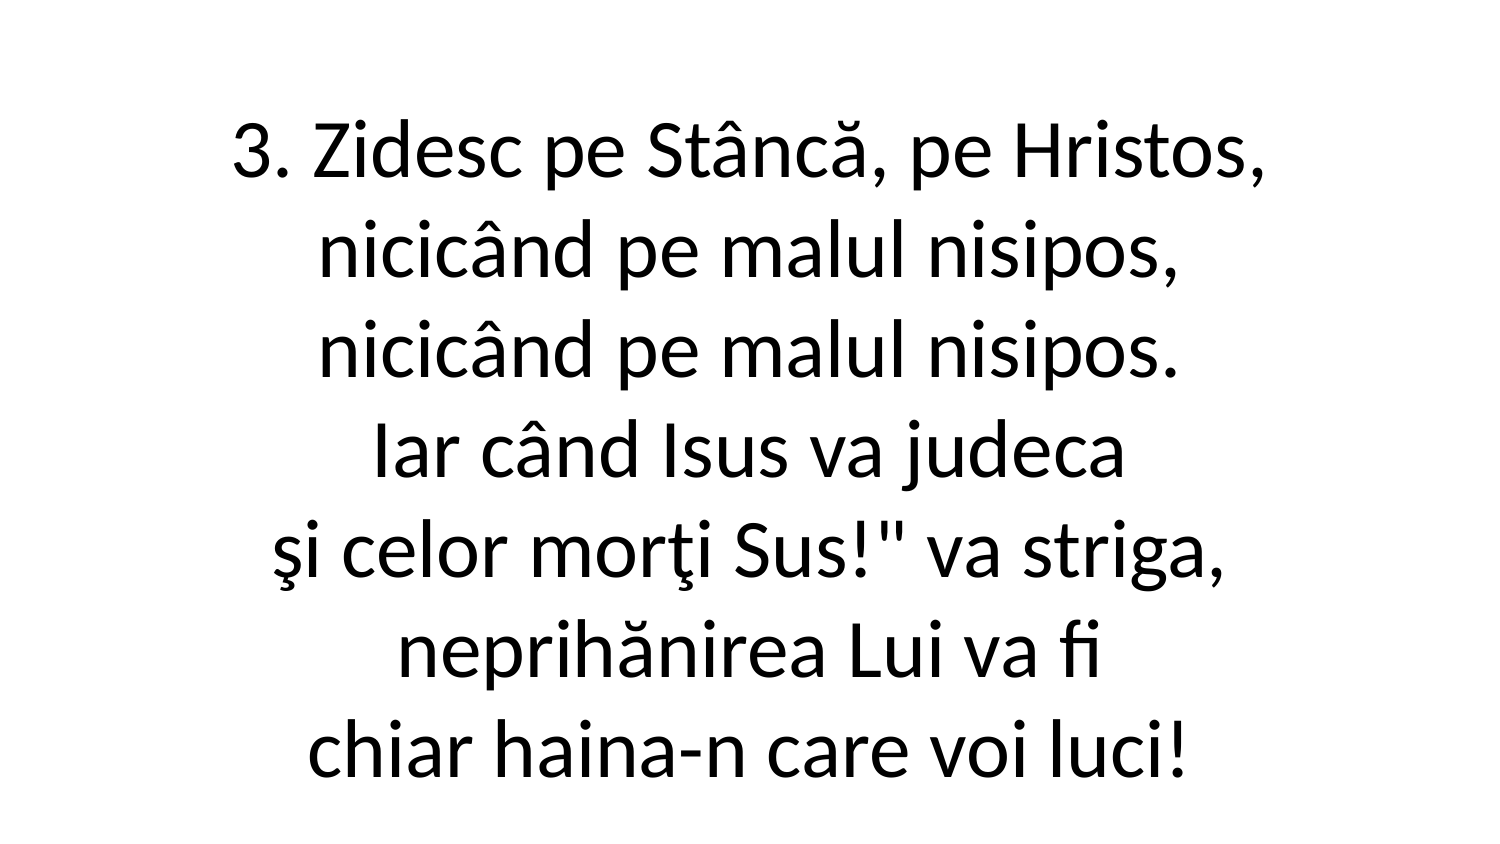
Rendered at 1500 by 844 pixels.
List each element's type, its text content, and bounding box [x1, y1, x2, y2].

text_box 3. Zidesc pe Stâncă, pe Hristos, nicicând pe malul nisipos, nicicând pe malul nisipos. Iar când Isus va judeca şi celor morţi Sus!" va striga, neprihănirea Lui va fi chiar haina-n care voi luci! [215, 42, 1284, 802]
